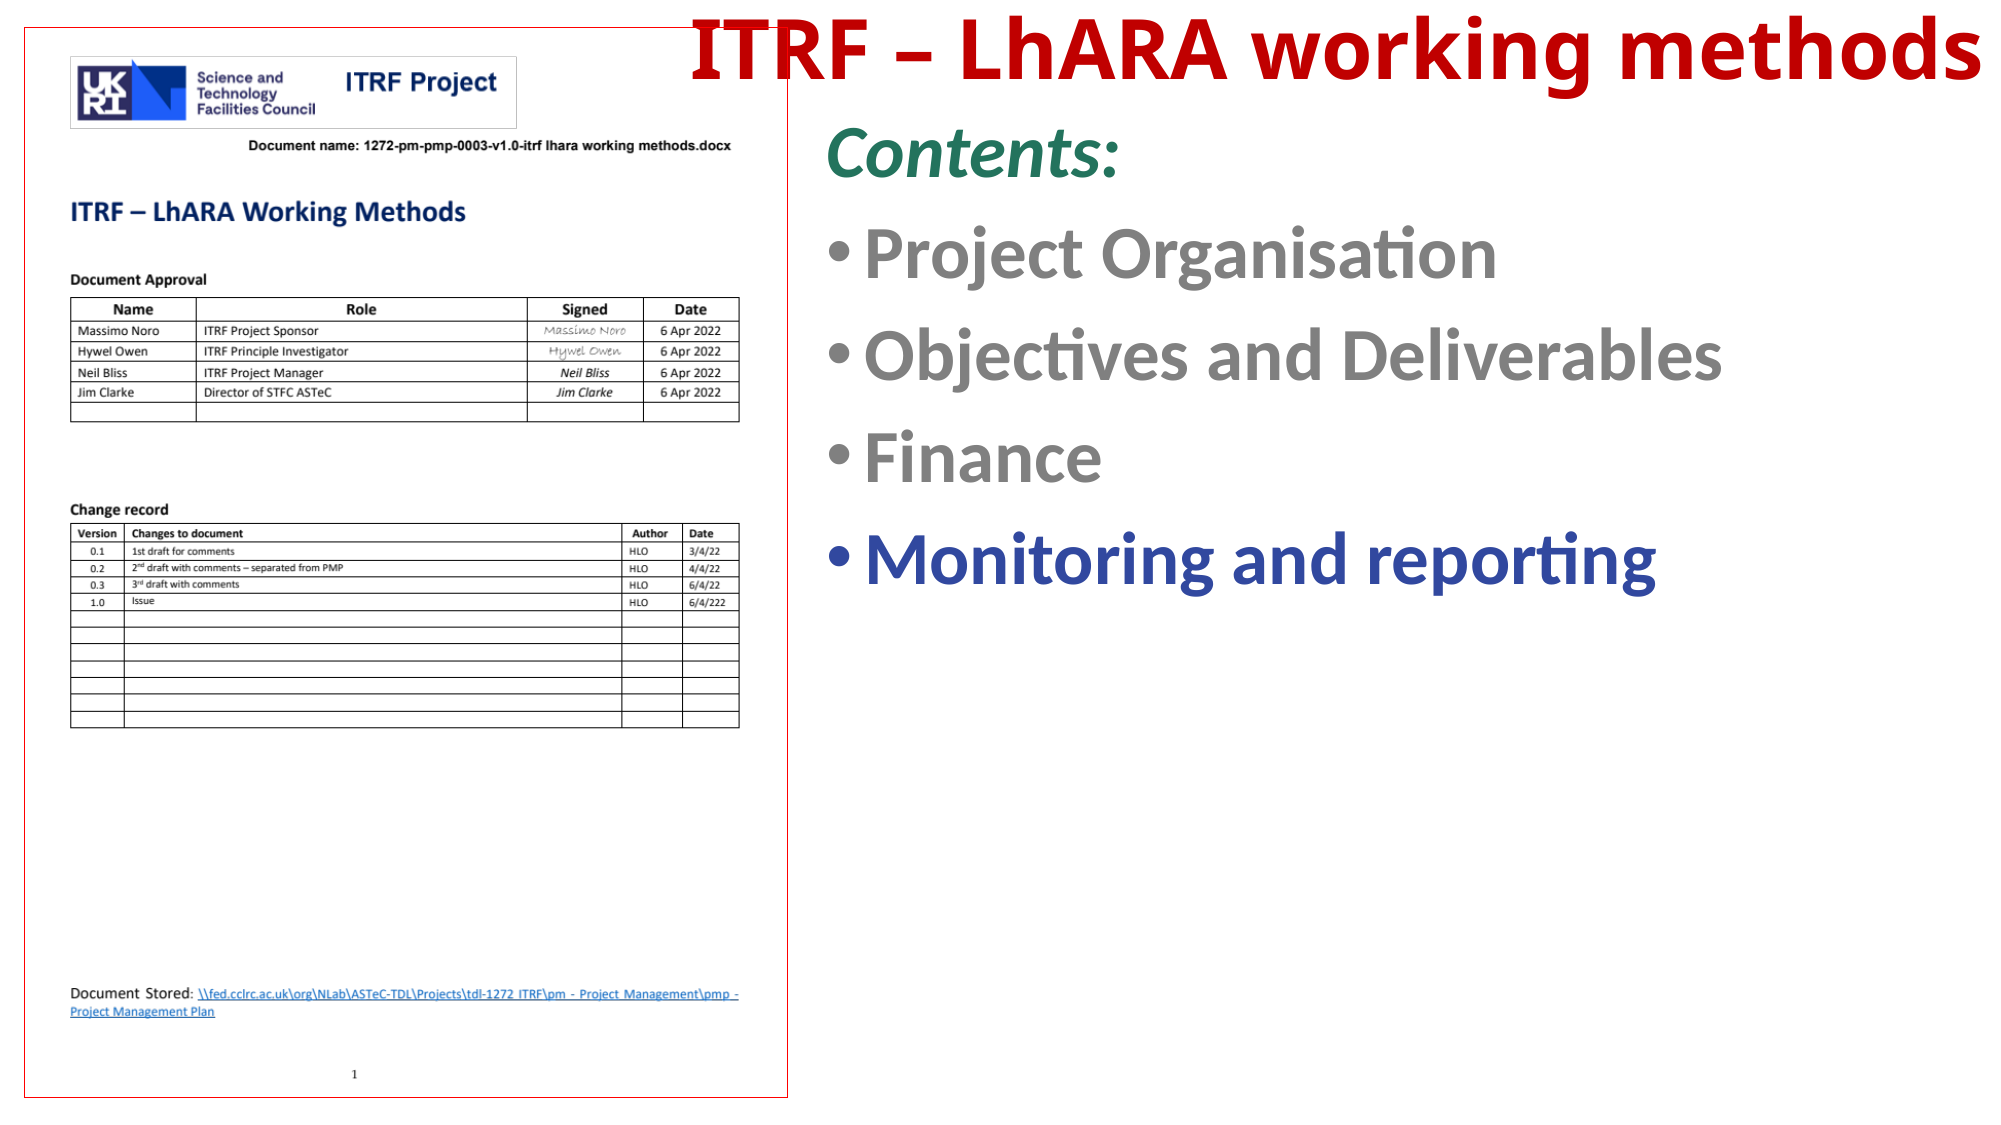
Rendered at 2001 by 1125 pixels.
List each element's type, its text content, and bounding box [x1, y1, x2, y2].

title ITRF – LhARA working methods [0, 0, 2000, 105]
list Contents: Project Organisation Objectives and Deliverables Finance Monitoring and reporting [811, 104, 2000, 1124]
picture [24, 27, 788, 1098]
